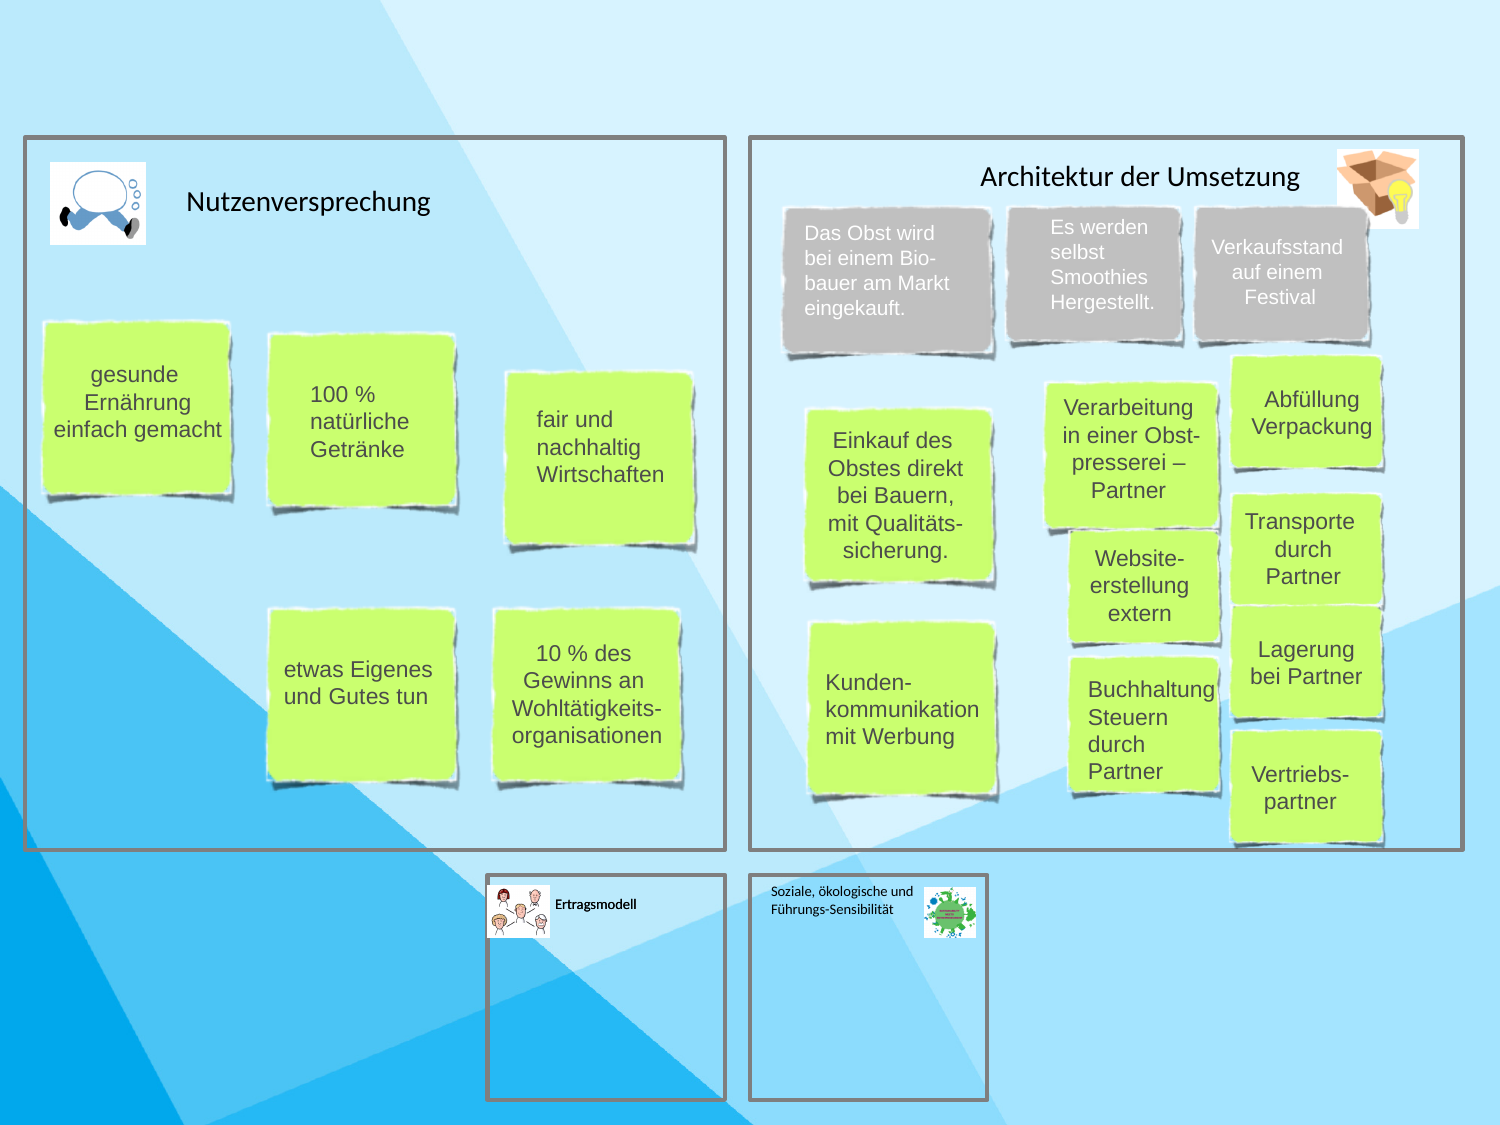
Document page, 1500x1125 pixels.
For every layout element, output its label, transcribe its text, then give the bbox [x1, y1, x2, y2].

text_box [1229, 599, 1388, 724]
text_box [1224, 349, 1388, 476]
text_box [750, 137, 1463, 850]
picture [49, 162, 146, 245]
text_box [1187, 199, 1376, 351]
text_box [259, 599, 463, 793]
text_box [259, 324, 463, 518]
picture [0, 0, 1500, 1125]
text_box [749, 874, 988, 1100]
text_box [1037, 374, 1224, 538]
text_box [1224, 724, 1388, 851]
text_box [1224, 487, 1388, 599]
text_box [797, 399, 1001, 593]
text_box Architektur der Umsetzung [965, 149, 1316, 198]
text_box Ertragsmodell [554, 887, 652, 920]
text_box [1062, 658, 1226, 801]
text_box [497, 362, 701, 556]
text_box [487, 874, 725, 1100]
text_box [34, 312, 238, 506]
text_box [1062, 524, 1226, 651]
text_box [1000, 199, 1186, 351]
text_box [484, 599, 688, 793]
text_box [24, 137, 725, 850]
text_box Nutzenversprechung [171, 174, 446, 225]
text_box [799, 612, 1003, 806]
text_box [774, 199, 1000, 363]
